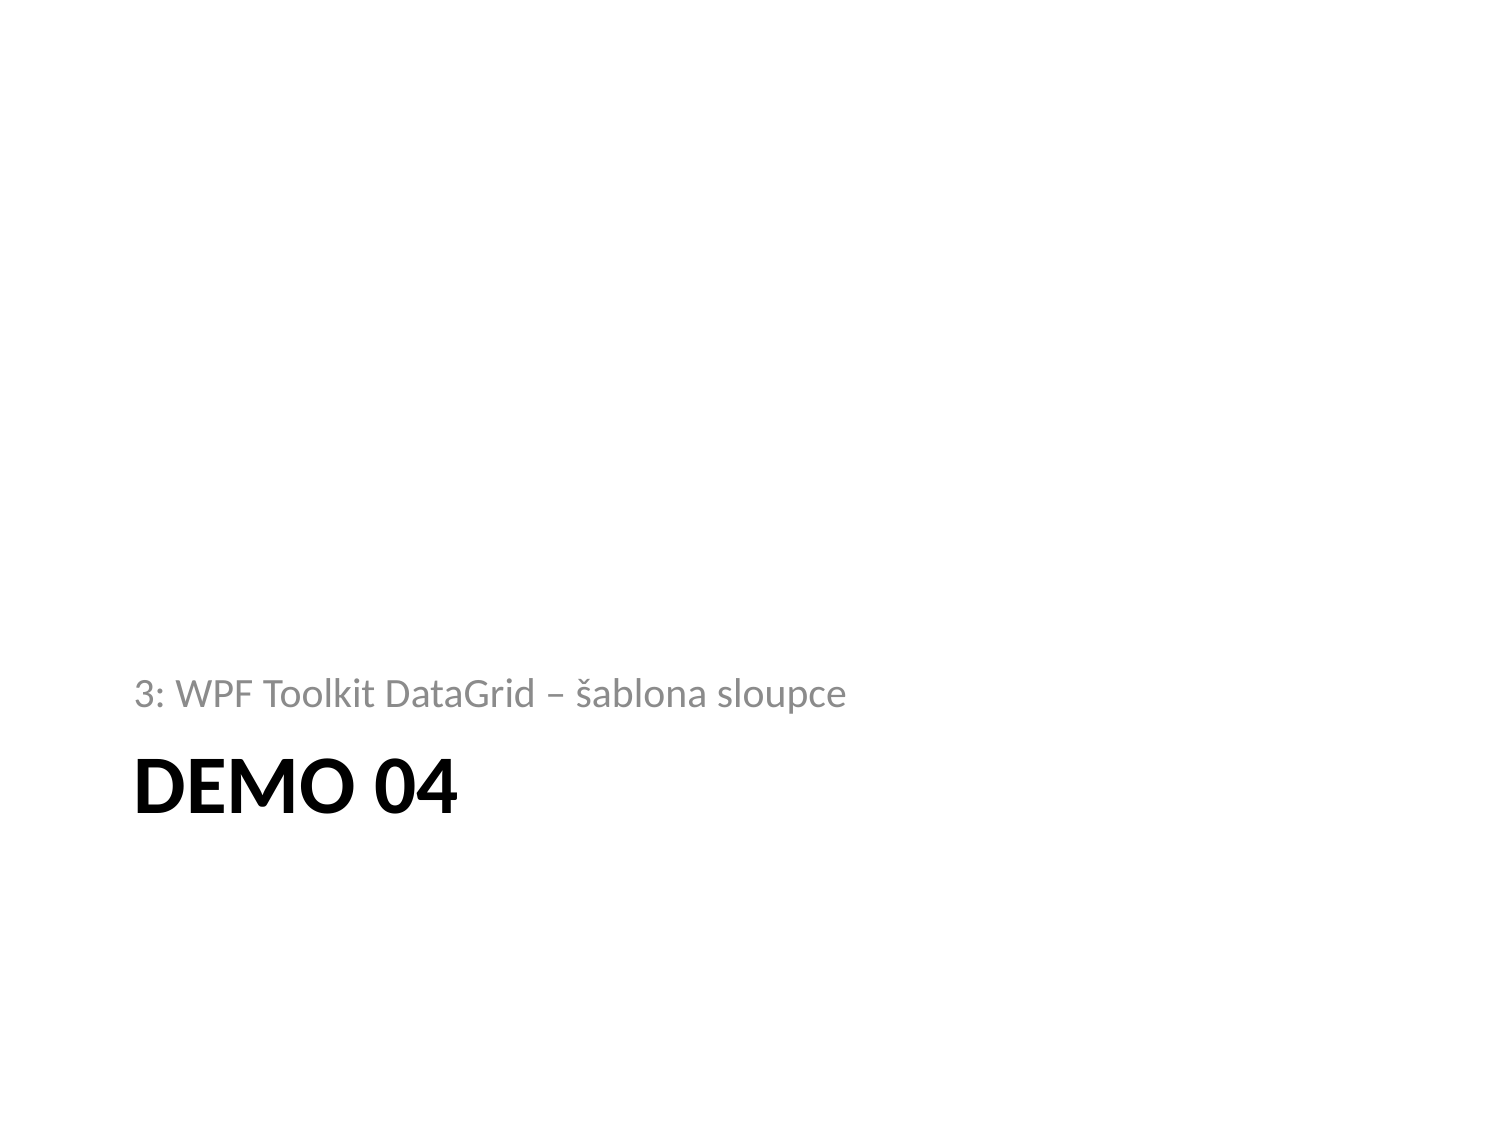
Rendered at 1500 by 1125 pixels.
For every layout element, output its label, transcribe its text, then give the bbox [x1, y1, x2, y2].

list 3: WPF Toolkit DataGrid – šablona sloupce [118, 476, 1394, 723]
title DEMO 04 [118, 723, 1394, 947]
